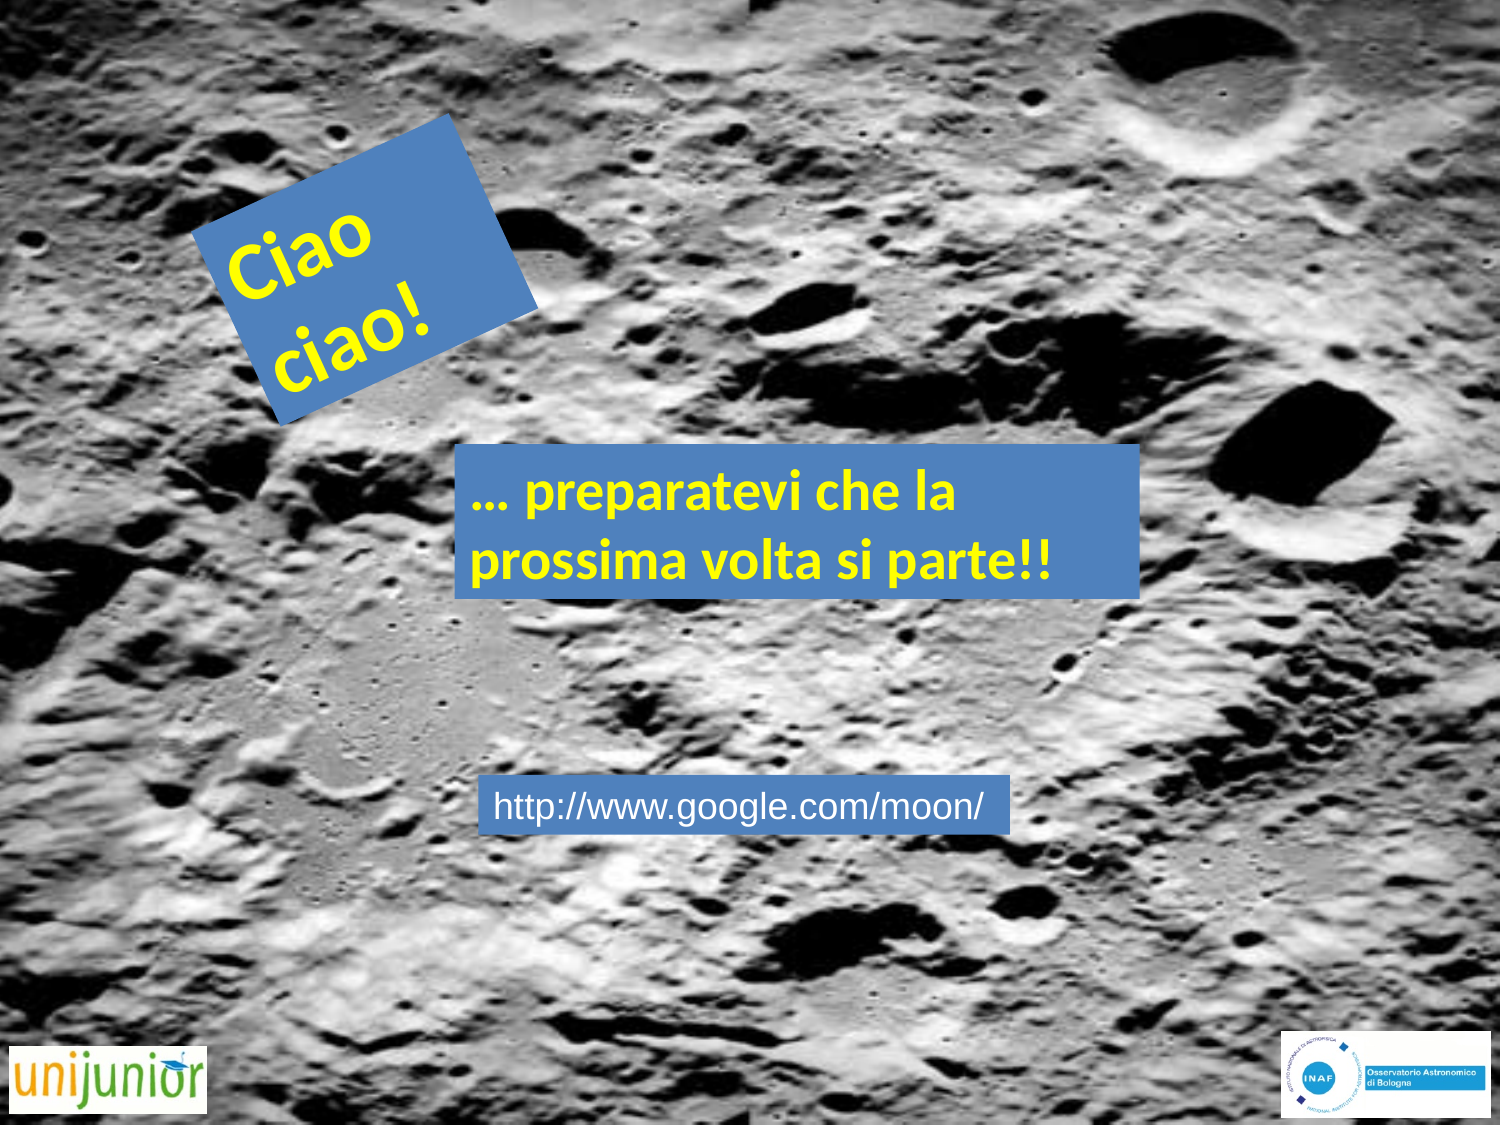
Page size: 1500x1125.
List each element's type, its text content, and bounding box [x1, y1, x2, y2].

text_box Ciao ciao! [191, 113, 539, 427]
picture [0, 0, 1500, 1125]
text_box … preparatevi che la prossima volta si parte!! [454, 444, 1140, 599]
text_box http://www.google.com/moon/ [478, 774, 1010, 835]
